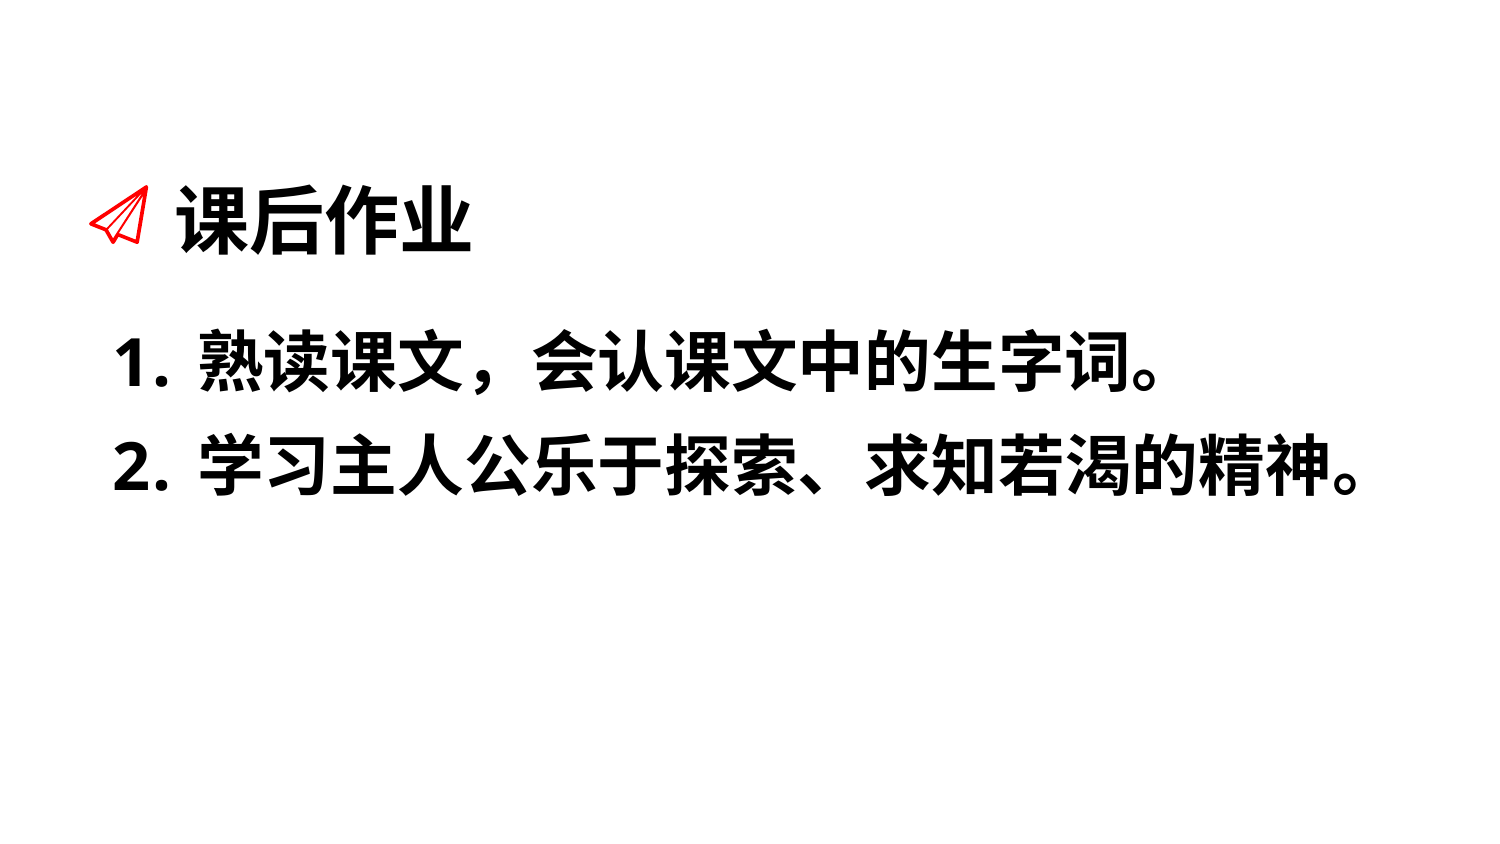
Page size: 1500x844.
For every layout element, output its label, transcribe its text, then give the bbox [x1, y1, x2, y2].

text_box 熟读课文，会认课文中的生字词。 学习主人公乐于探索、求知若渴的精神。 [98, 288, 1402, 511]
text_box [88, 166, 522, 273]
